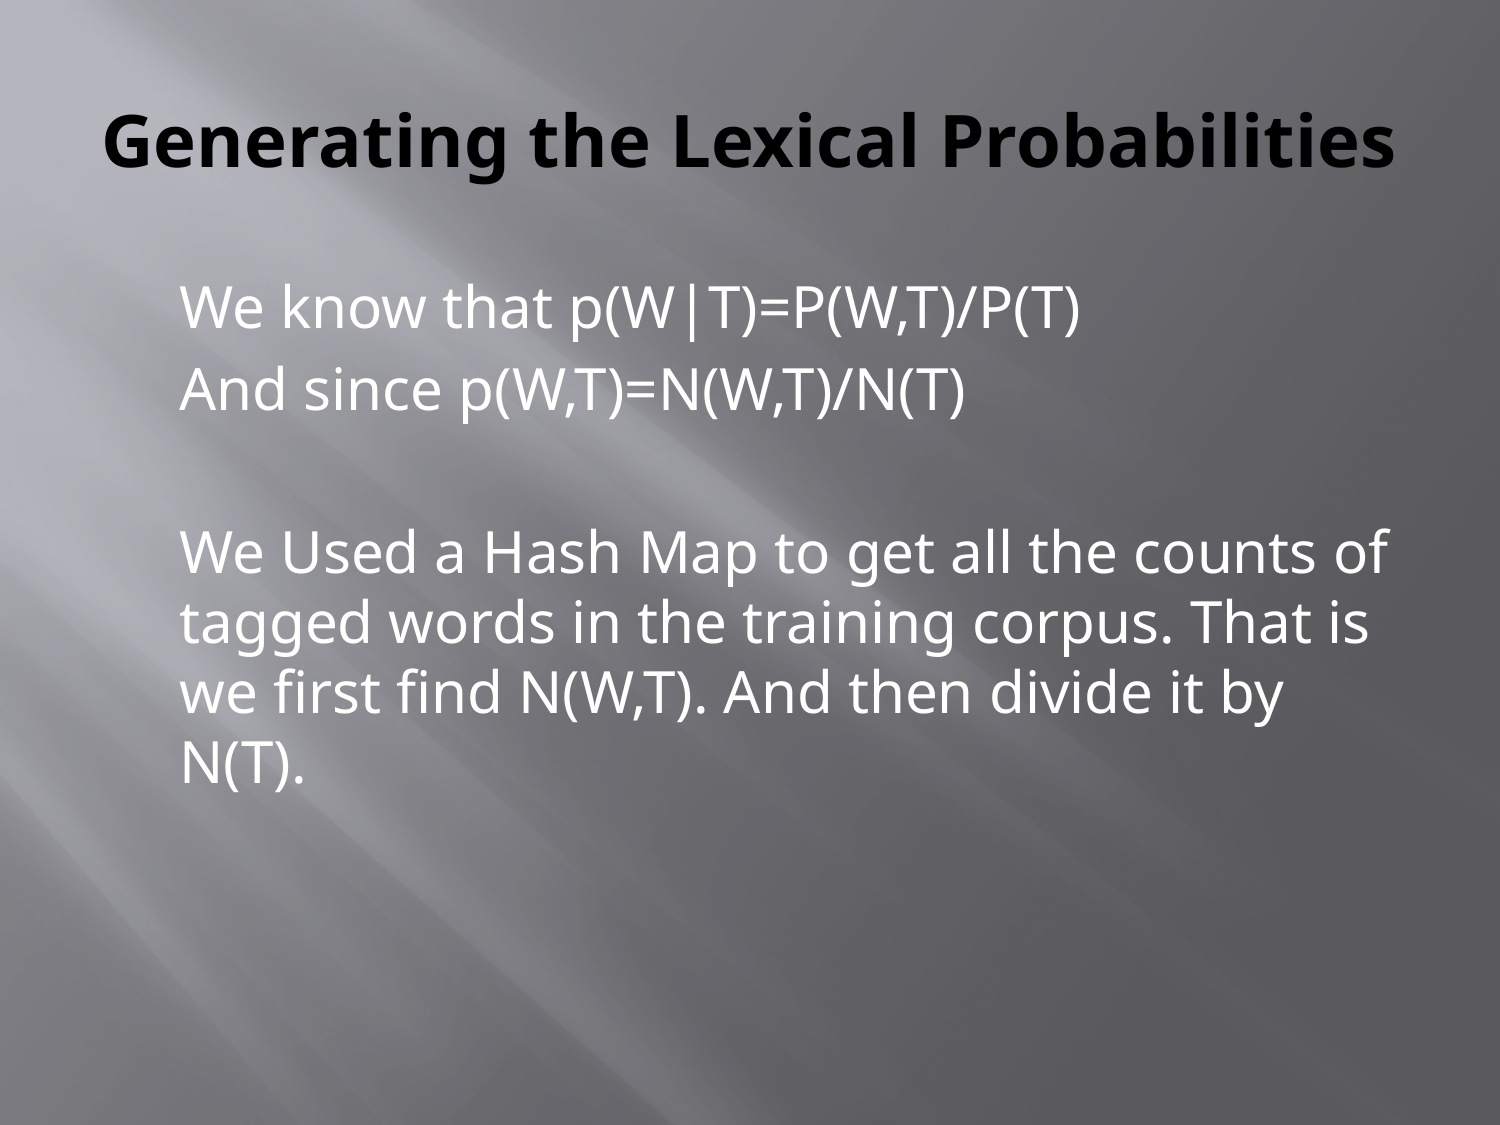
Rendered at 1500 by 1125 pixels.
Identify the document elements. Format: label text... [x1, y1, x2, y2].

list We know that p(W|T)=P(W,T)/P(T) And since p(W,T)=N(W,T)/N(T) We Used a Hash Map to get all the counts of tagged words in the training corpus. That is we first find N(W,T). And then divide it by N(T). [75, 262, 1425, 1035]
title Generating the Lexical Probabilities [75, 45, 1425, 233]
